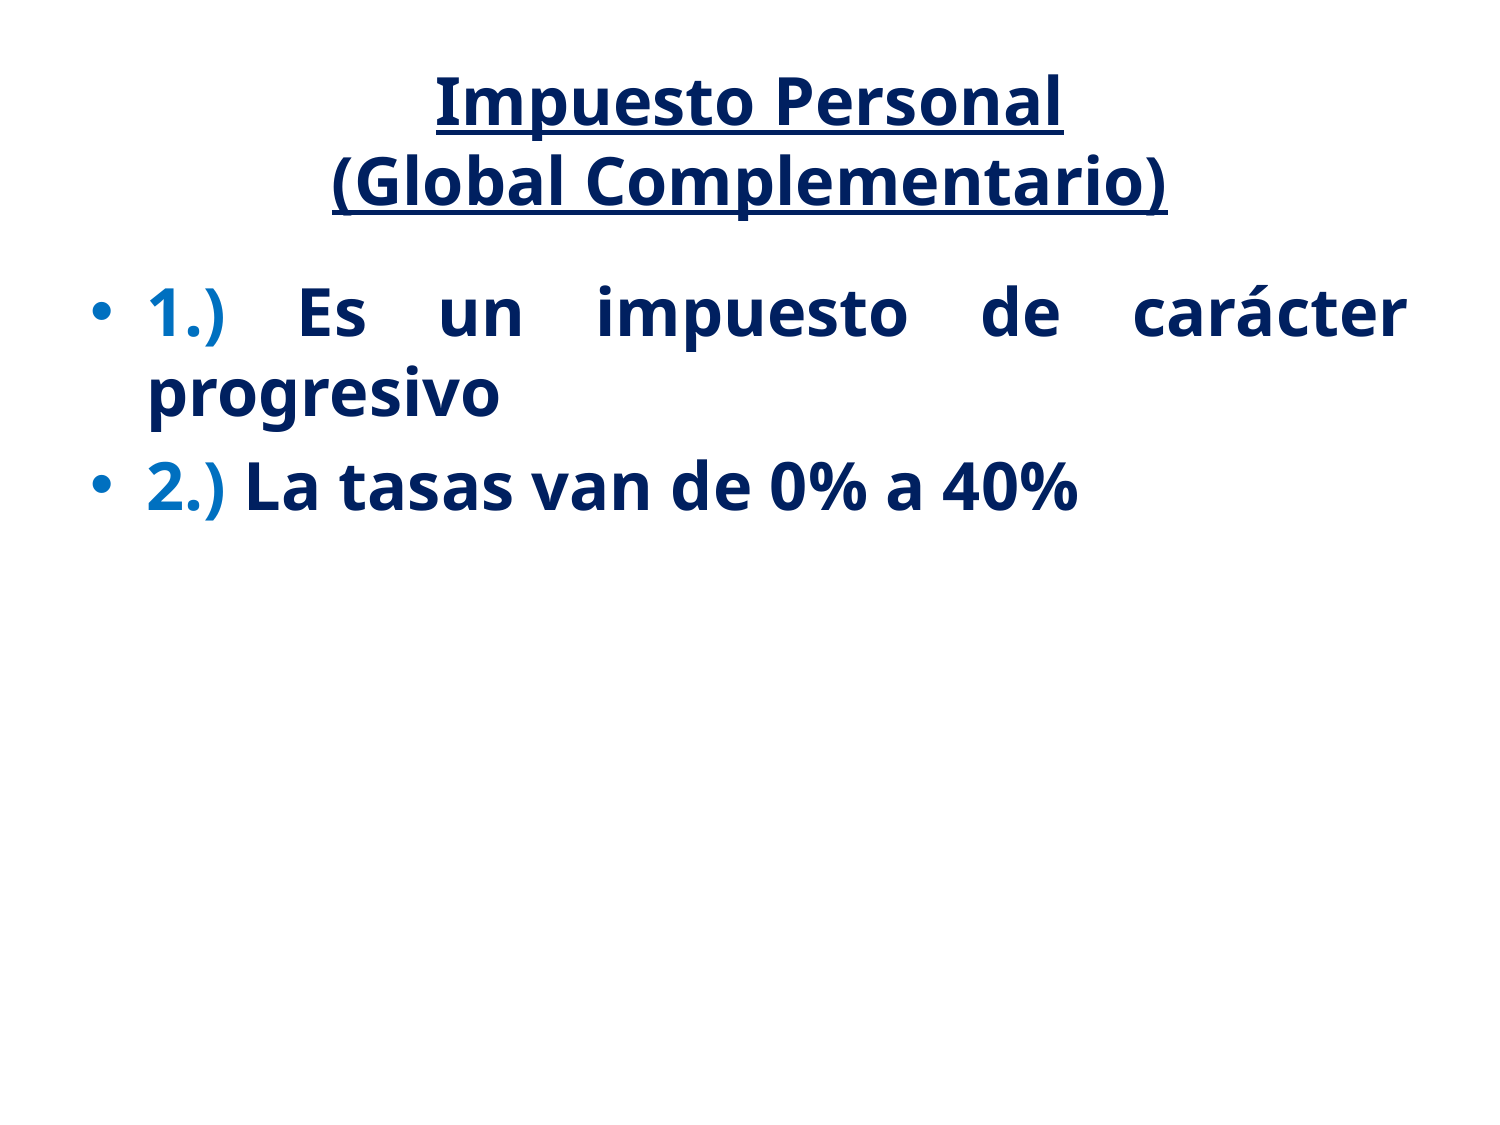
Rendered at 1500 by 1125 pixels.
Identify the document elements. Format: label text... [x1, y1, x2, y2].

title Impuesto Personal (Global Complementario) [74, 44, 1426, 233]
list 1.) Es un impuesto de carácter progresivo 2.) La tasas van de 0% a 40% [74, 262, 1426, 1006]
